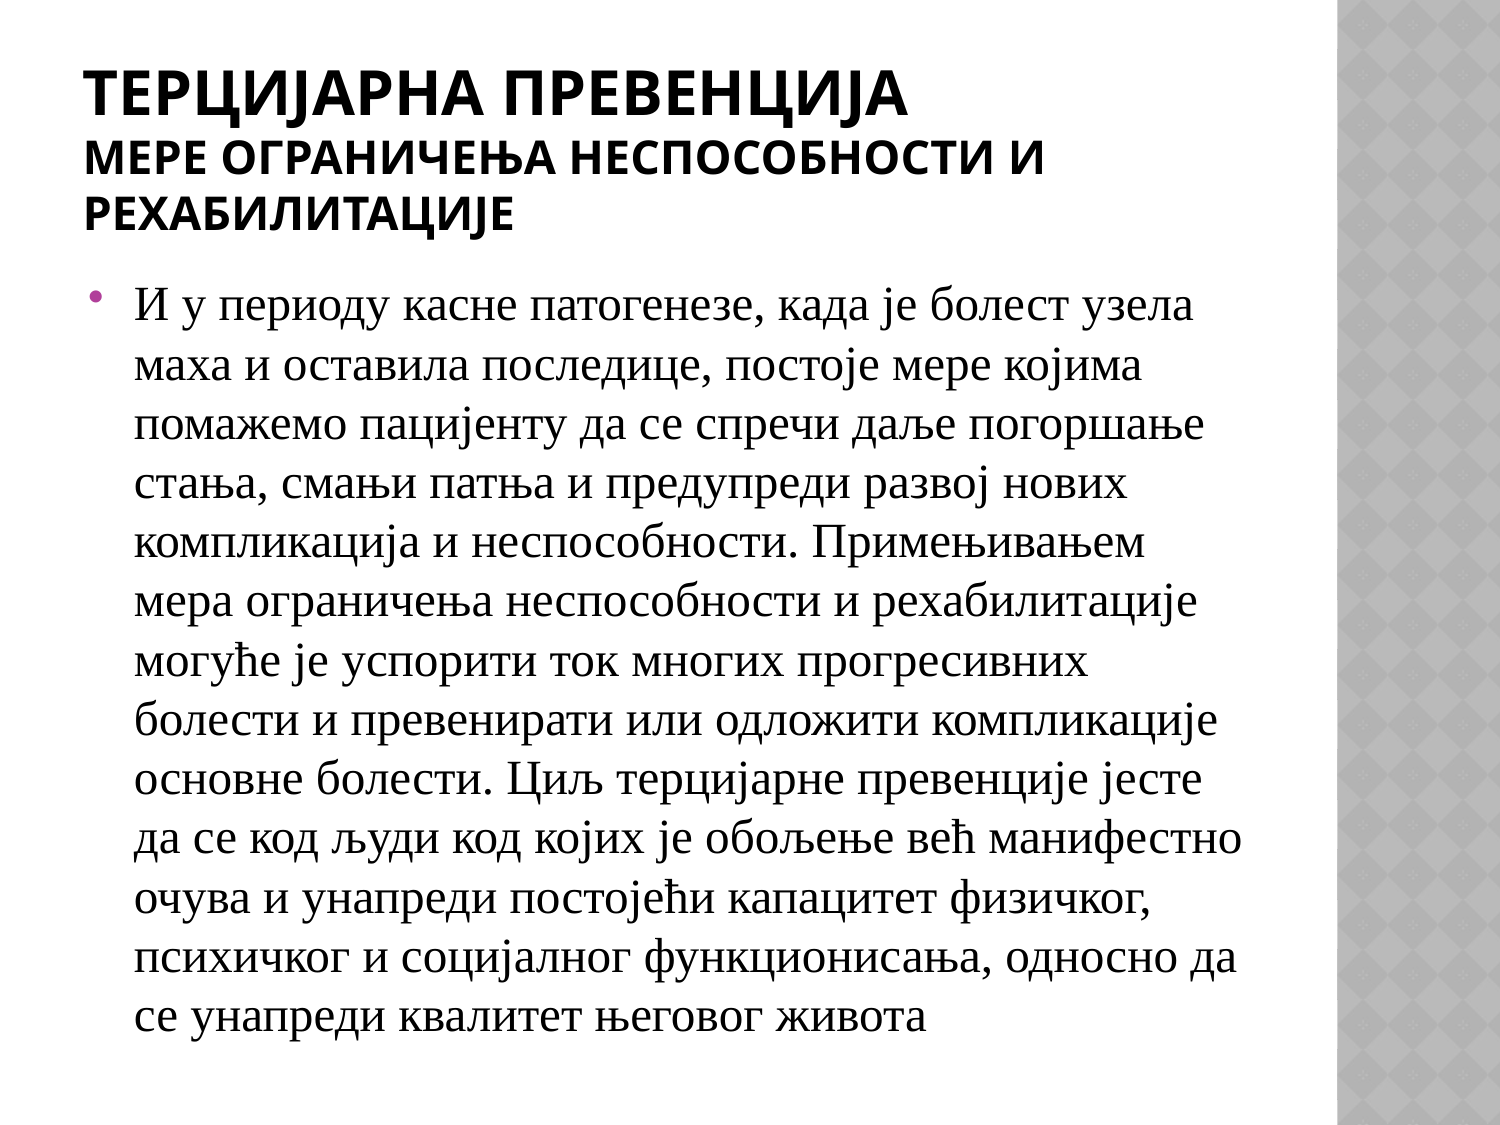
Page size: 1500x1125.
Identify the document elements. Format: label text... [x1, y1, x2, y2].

list И у периоду касне патогенезе, када је болест узела маха и оставила последице, постоје мере којима помажемо пацијенту да се спречи даље погоршање стања, смањи патња и предупреди развој нових компликација и неспособности. Примењивањем мера ограничења неспособности и рехабилитације могуће је успорити ток многих прогресивних болести и превенирати или одложити компликације основне болести. Циљ терцијарне превенције јесте да се код људи код којих је обољење већ манифестно очува и унапреди постојећи капацитет физичког, психичког и социјалног функционисања, односно да се унапреди квалитет његовог живота [75, 264, 1263, 1059]
title Терцијарна превенција мере ограничења неспособности и рехабилитације [75, 52, 1263, 240]
